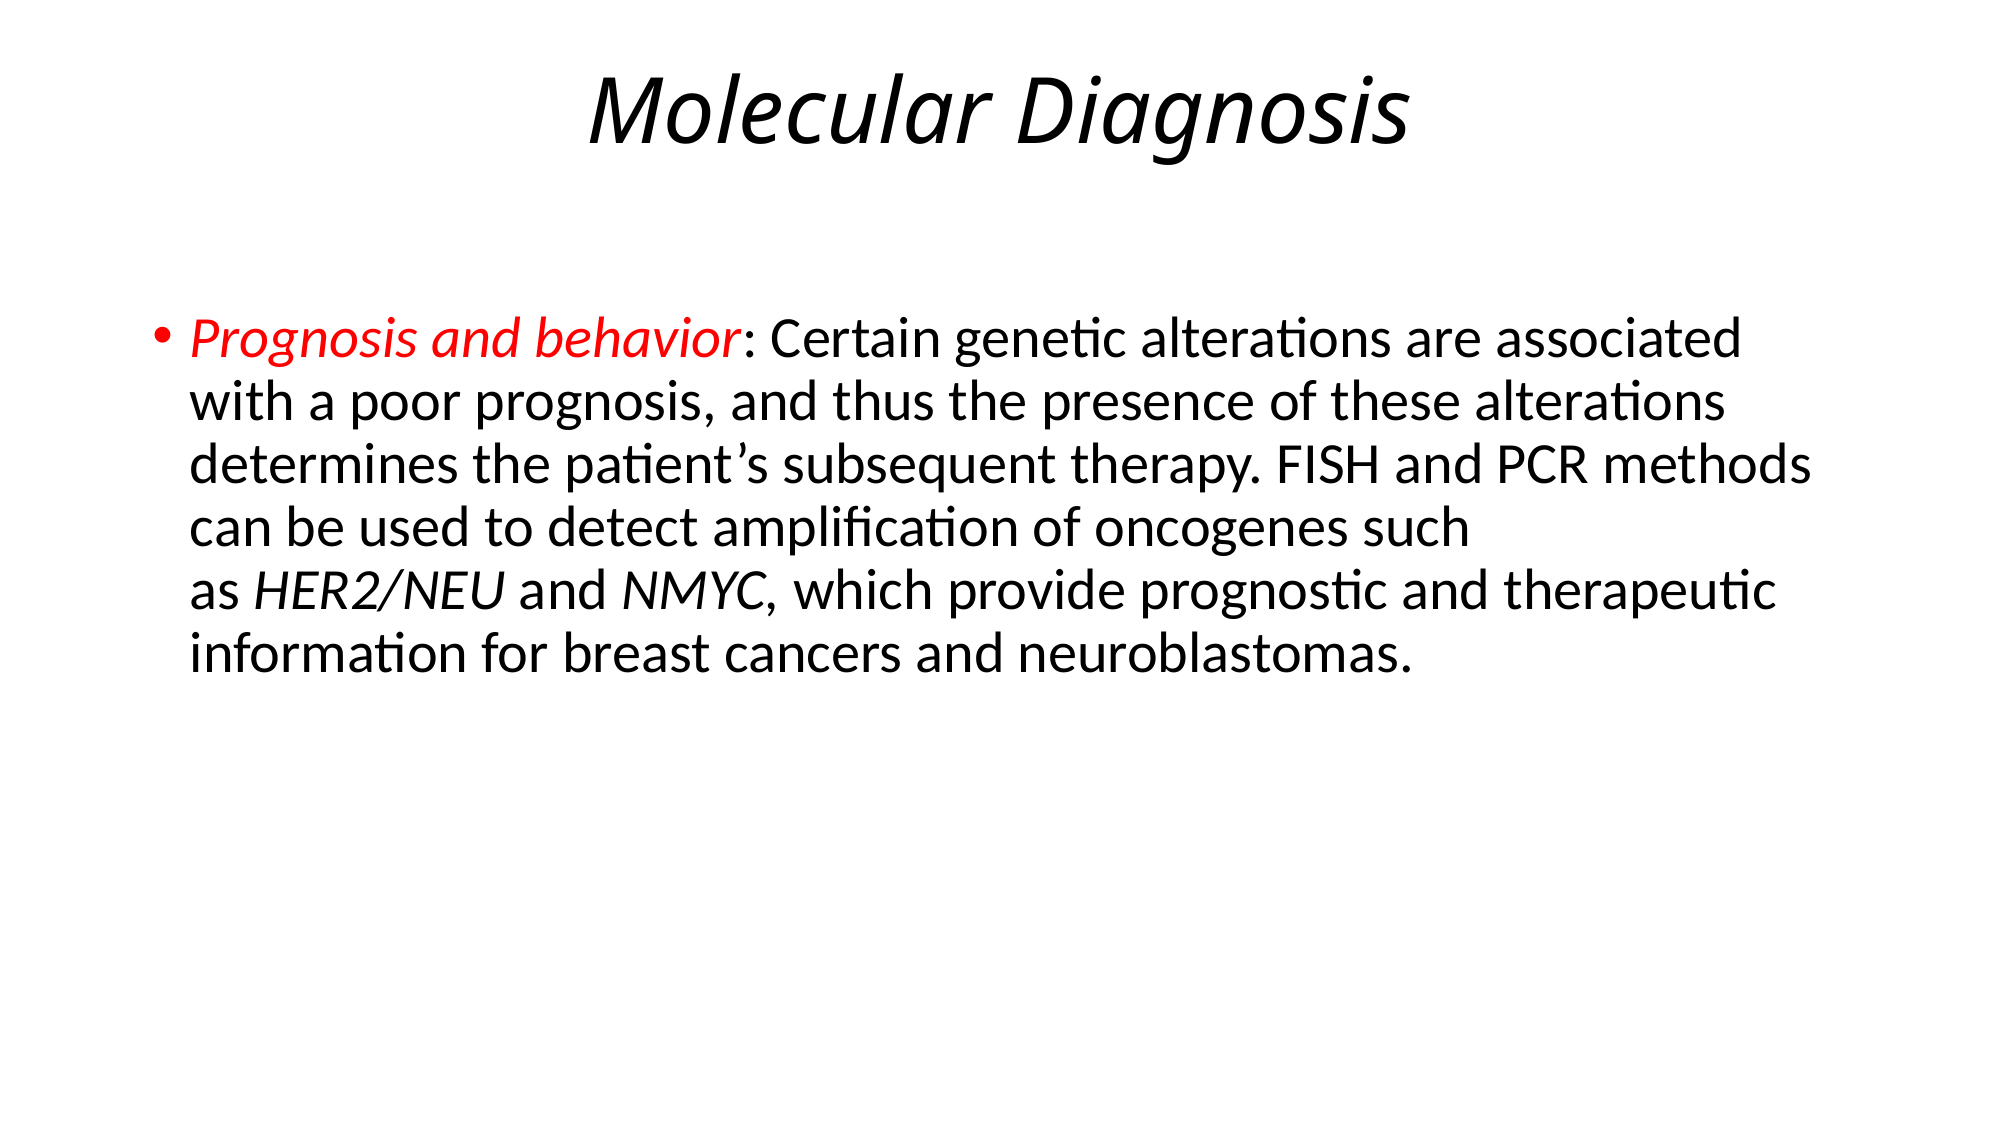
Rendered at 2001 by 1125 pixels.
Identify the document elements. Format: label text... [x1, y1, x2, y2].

list Prognosis and behavior: Certain genetic alterations are associated with a poor prognosis, and thus the presence of these alterations determines the patient’s subsequent therapy. FISH and PCR methods can be used to detect amplification of oncogenes such as HER2/NEU and NMYC, which provide prognostic and therapeutic information for breast cancers and neuroblastomas. [137, 299, 1863, 1014]
title Molecular Diagnosis [137, 59, 1863, 278]
